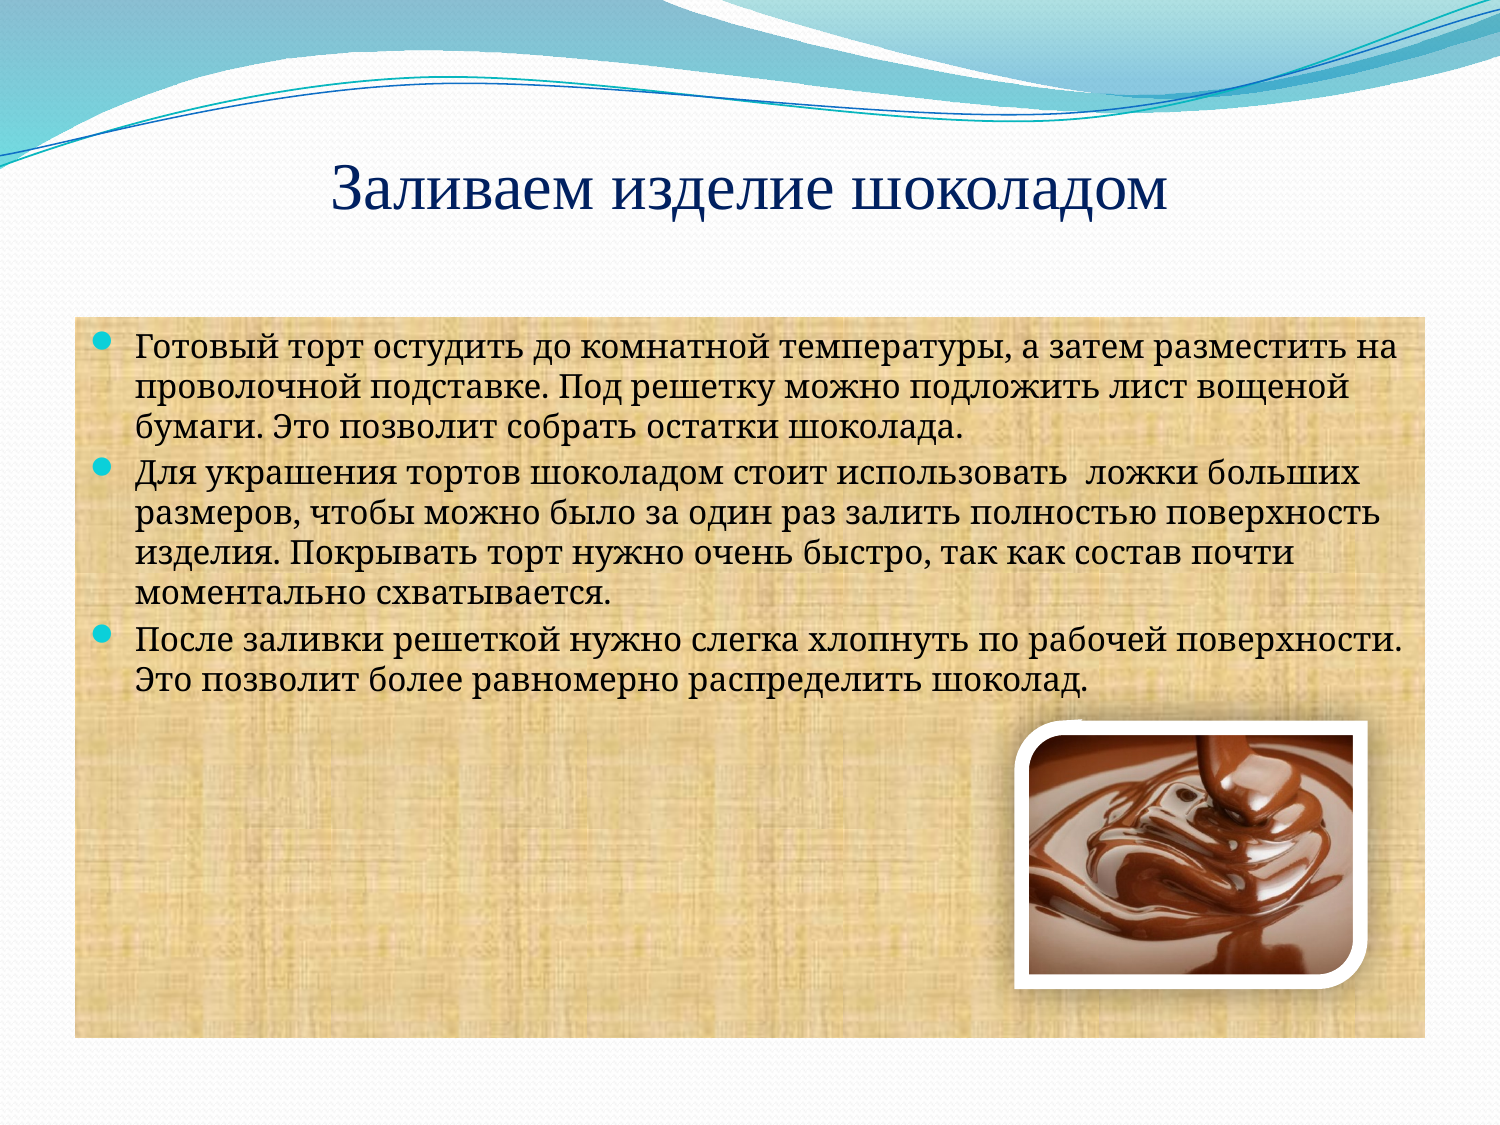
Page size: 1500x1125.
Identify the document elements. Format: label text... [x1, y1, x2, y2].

title Заливаем изделие шоколадом [74, 115, 1426, 304]
list Готовый торт остудить до комнатной температуры, а затем разместить на проволочной подставке. Под решетку можно подложить лист вощеной бумаги. Это позволит собрать остатки шоколада. Для украшения тортов шоколадом стоит использовать ложки больших размеров, чтобы можно было за один раз залить полностью поверхность изделия. Покрывать торт нужно очень быстро, так как состав почти моментально схватывается. После заливки решеткой нужно слегка хлопнуть по рабочей поверхности. Это позволит более равномерно распределить шоколад. [74, 317, 1426, 1038]
picture [1021, 727, 1361, 982]
